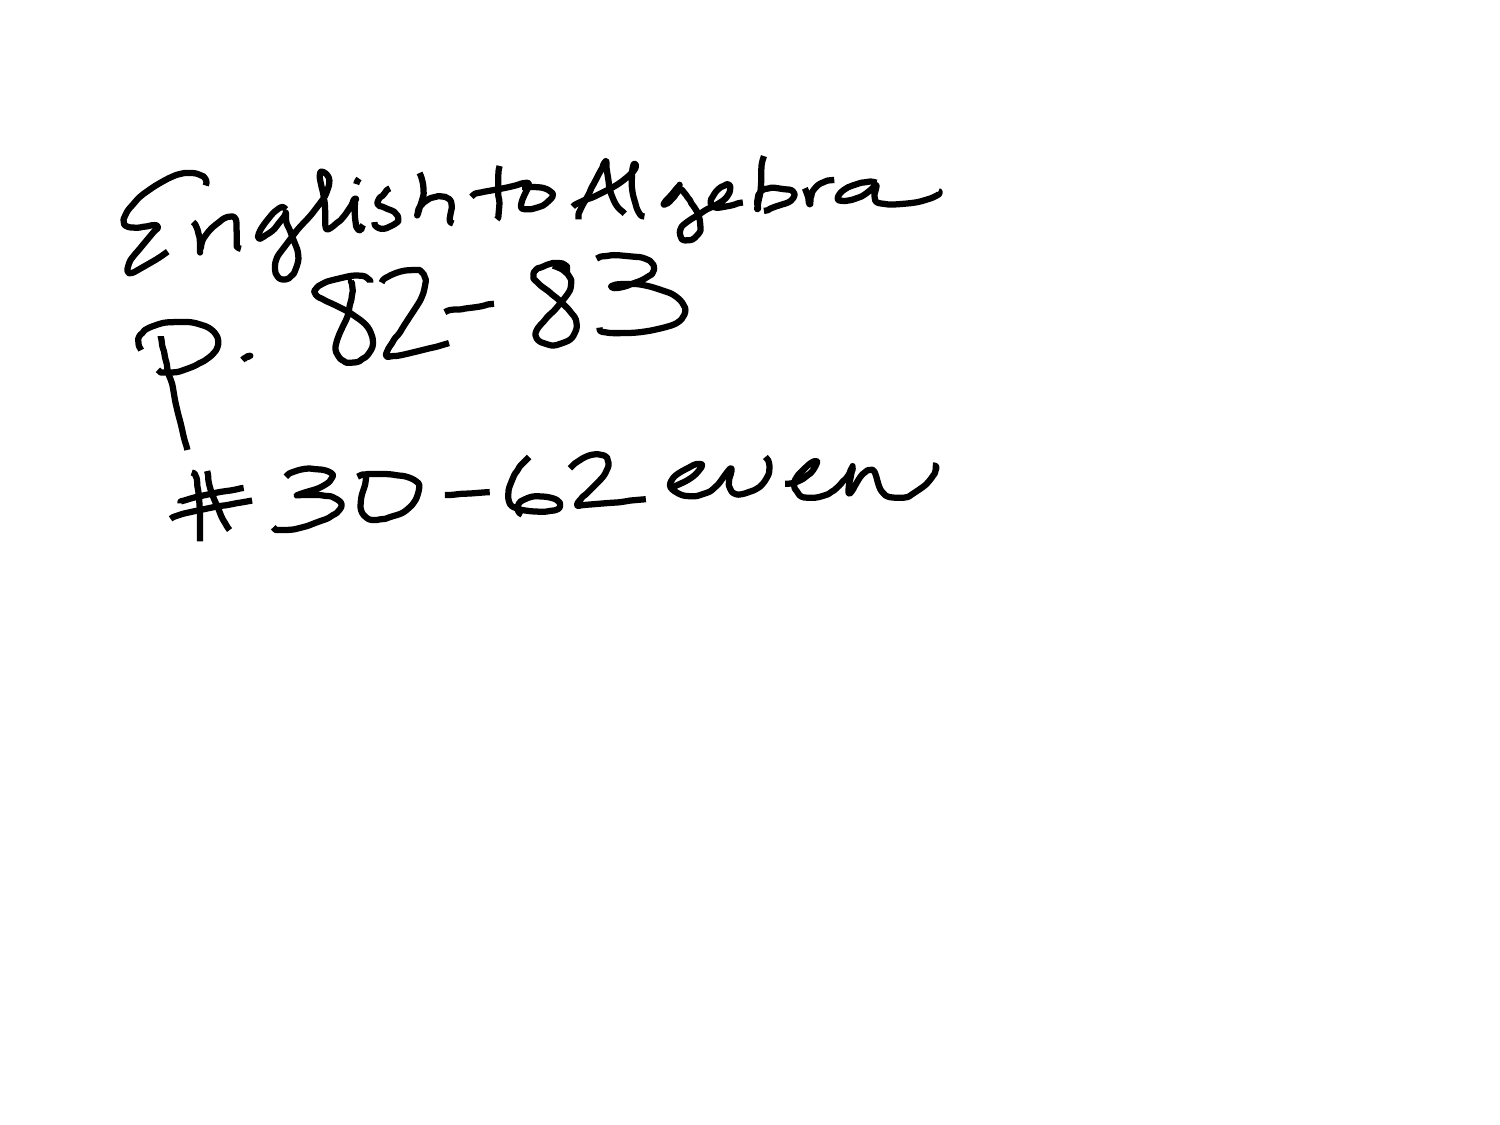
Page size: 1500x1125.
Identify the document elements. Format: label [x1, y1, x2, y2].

text_box [257, 170, 364, 281]
text_box [191, 471, 200, 496]
text_box [122, 172, 208, 275]
text_box [373, 187, 400, 230]
text_box [196, 513, 201, 542]
text_box [206, 470, 215, 493]
text_box [241, 355, 252, 361]
text_box [837, 180, 941, 206]
text_box [470, 182, 554, 211]
text_box [532, 262, 578, 347]
text_box [572, 163, 645, 218]
text_box [195, 499, 201, 509]
text_box [497, 165, 501, 188]
text_box [167, 374, 189, 451]
text_box [272, 467, 343, 531]
text_box [785, 460, 938, 499]
text_box [496, 192, 501, 220]
text_box [192, 215, 242, 254]
text_box [569, 453, 646, 507]
text_box [179, 487, 244, 504]
text_box [663, 183, 743, 242]
text_box [380, 269, 450, 358]
text_box [585, 160, 610, 198]
text_box [669, 456, 771, 498]
text_box [170, 499, 253, 520]
text_box [444, 303, 495, 313]
text_box [416, 172, 454, 225]
text_box [137, 321, 220, 374]
text_box [756, 155, 796, 212]
text_box [507, 456, 561, 516]
text_box [804, 179, 835, 206]
text_box [444, 491, 490, 496]
text_box [217, 508, 231, 531]
text_box [212, 495, 221, 505]
text_box [313, 274, 374, 364]
text_box [596, 254, 687, 334]
text_box [577, 208, 622, 220]
text_box [357, 473, 421, 521]
